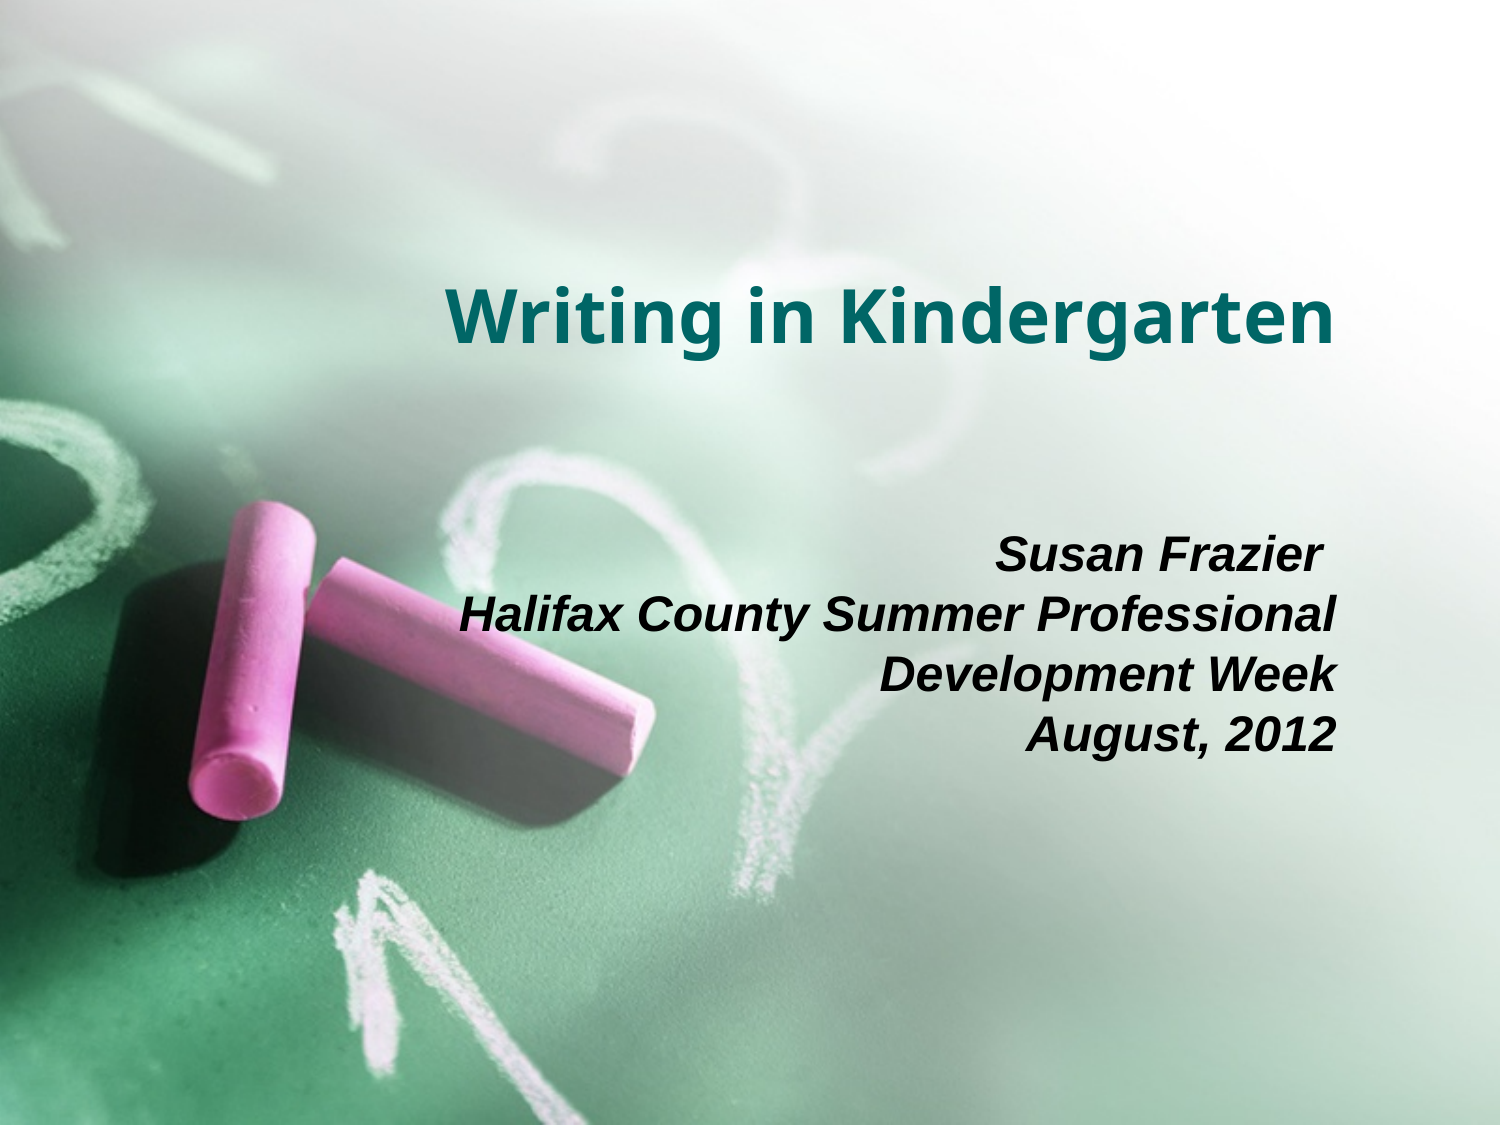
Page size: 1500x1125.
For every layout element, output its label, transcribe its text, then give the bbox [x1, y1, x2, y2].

picture [0, 0, 1500, 1125]
subtitle Susan Frazier Halifax County Summer Professional Development Week August, 2012 [418, 454, 1352, 809]
title Writing in Kindergarten [133, 219, 1353, 408]
